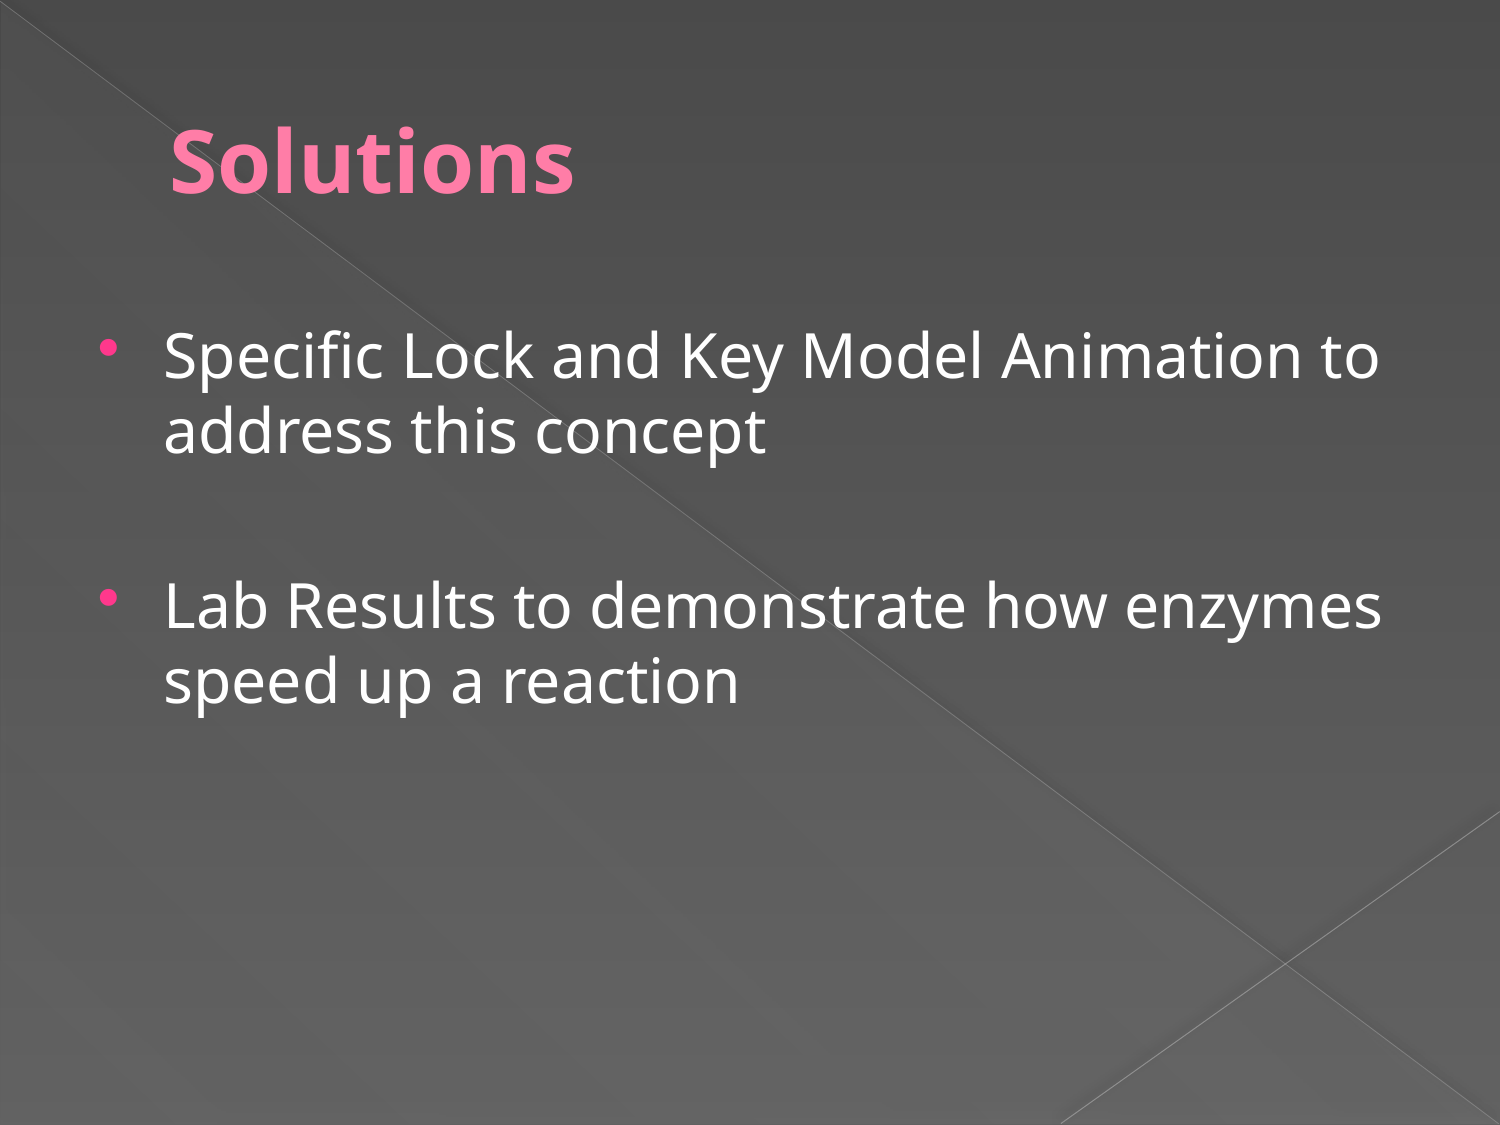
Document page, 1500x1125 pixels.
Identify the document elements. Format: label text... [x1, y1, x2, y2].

title Solutions [75, 43, 1425, 274]
list Specific Lock and Key Model Animation to address this concept Lab Results to demonstrate how enzymes speed up a reaction [75, 308, 1425, 1059]
